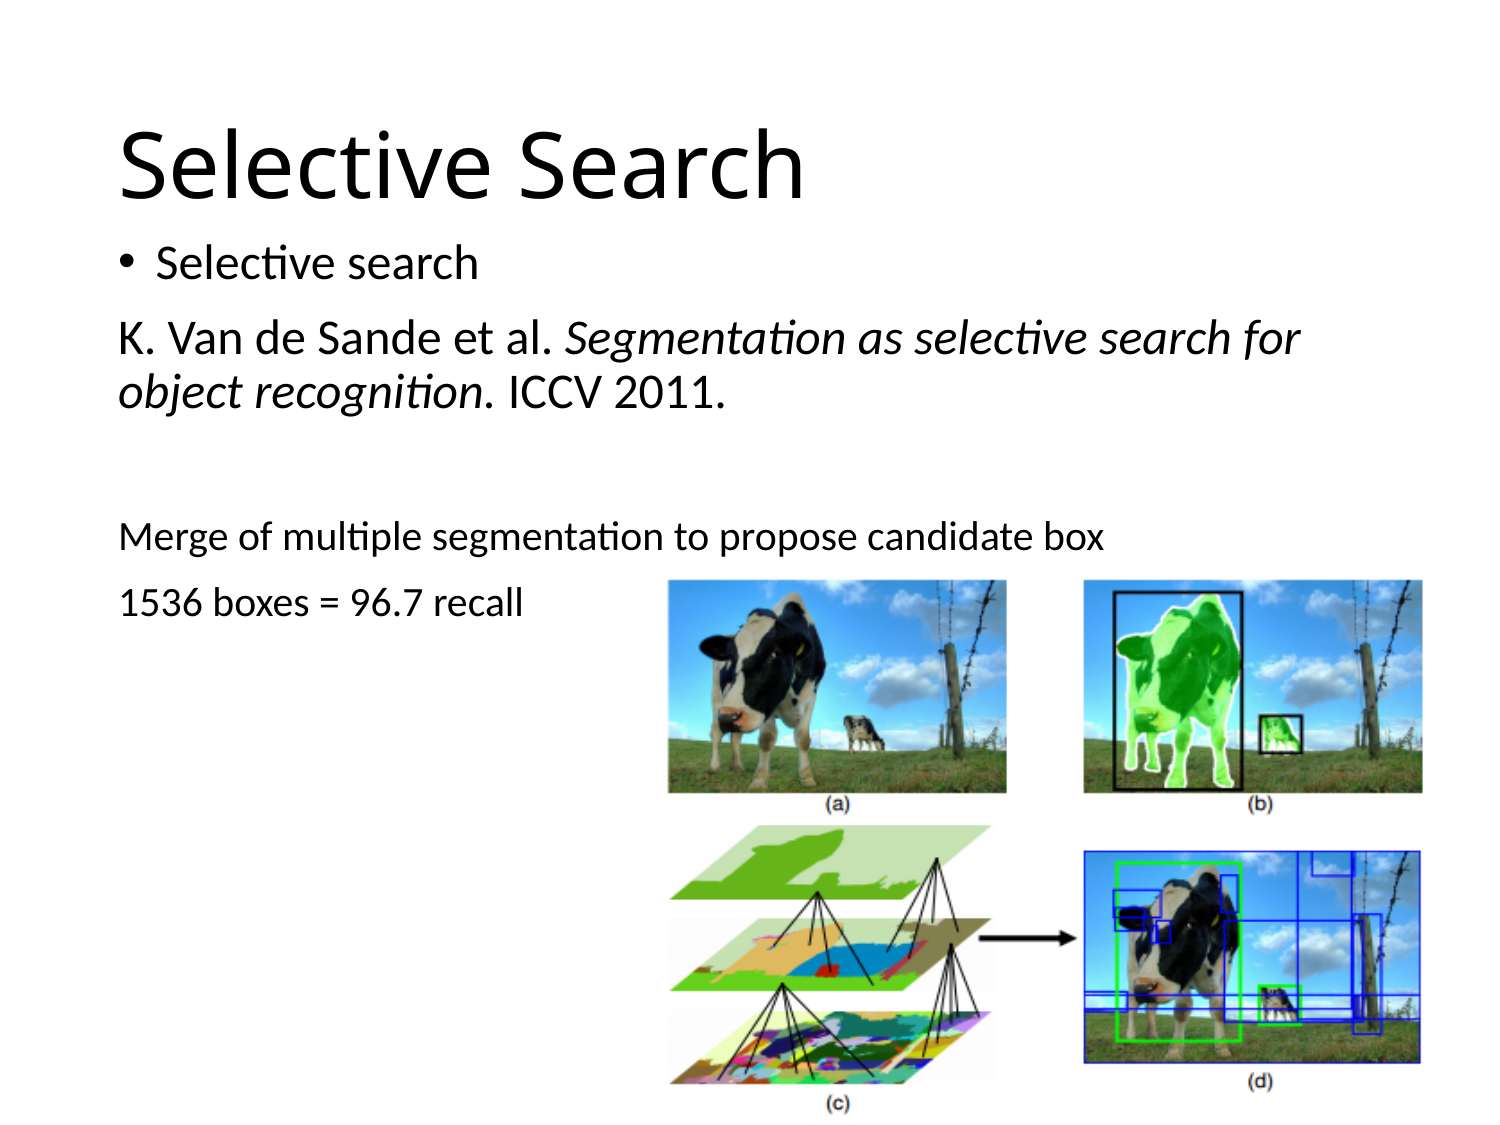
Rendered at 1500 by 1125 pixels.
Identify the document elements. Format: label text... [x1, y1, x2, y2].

title Selective Search [103, 59, 1397, 228]
picture [636, 560, 1448, 1125]
list Selective search K. Van de Sande et al. Segmentation as selective search for object recognition. ICCV 2011. Merge of multiple segmentation to propose candidate box 1536 boxes = 96.7 recall [103, 228, 1397, 1014]
